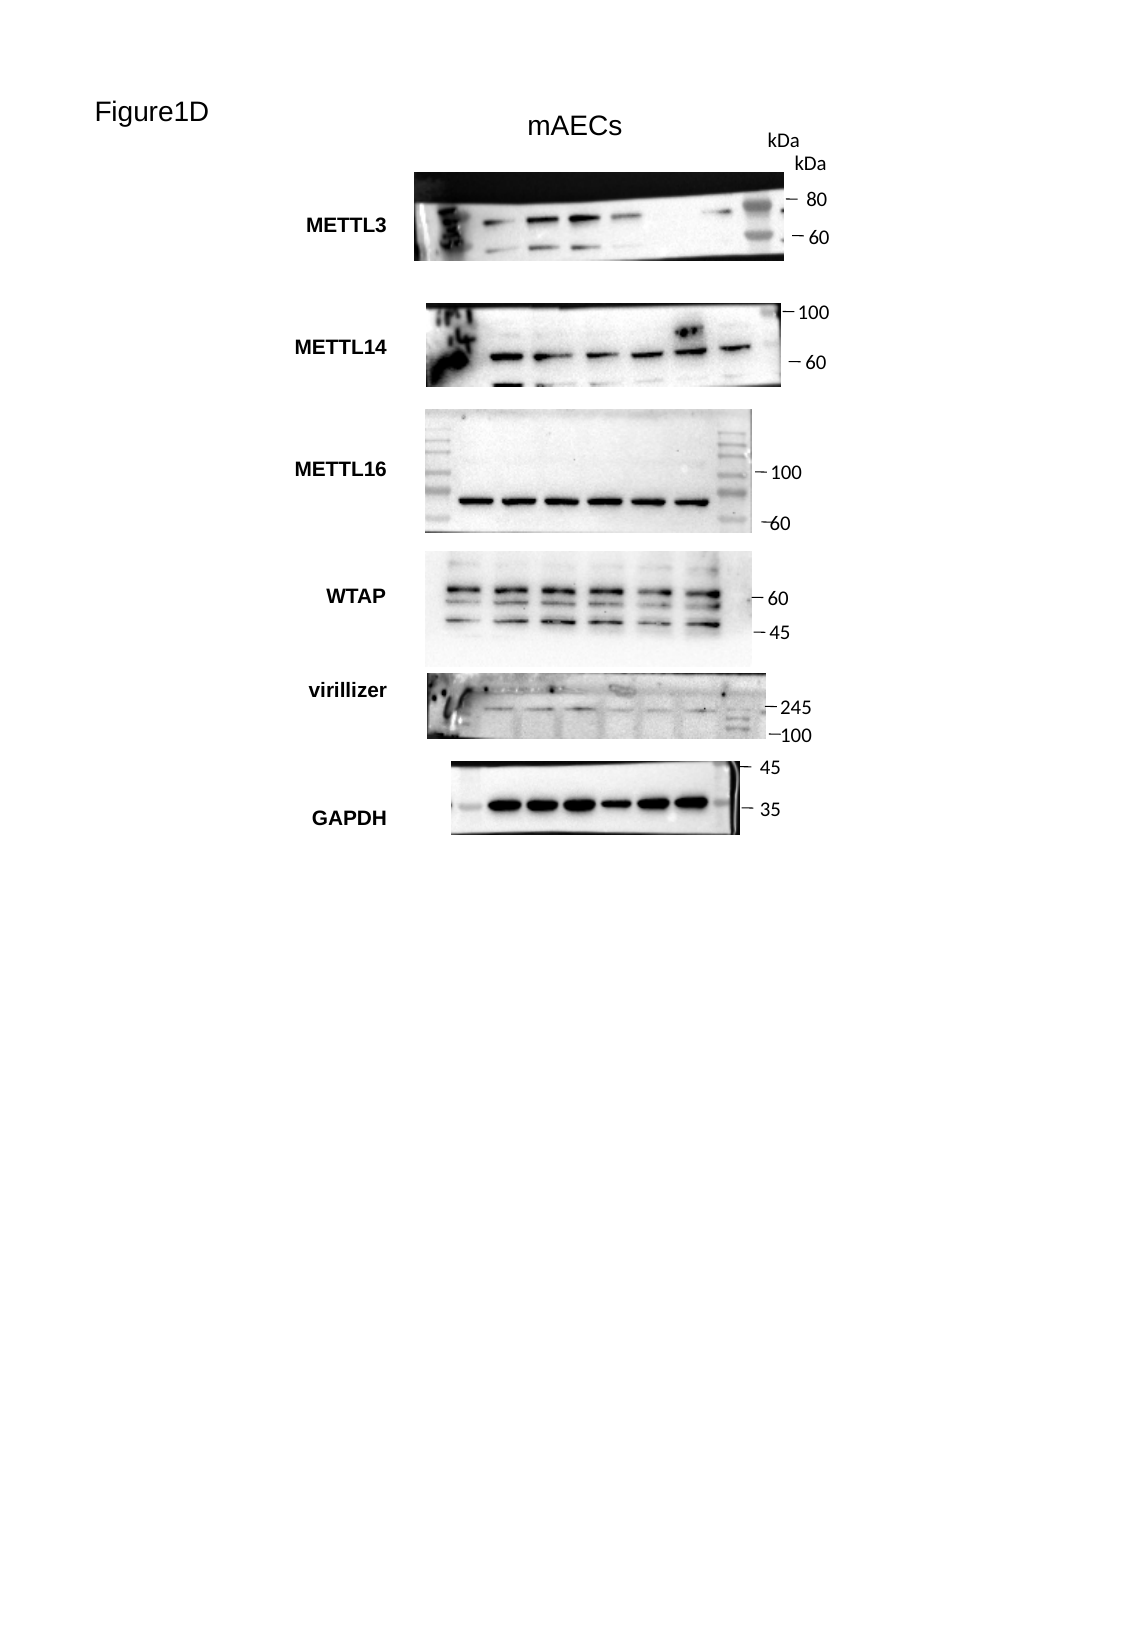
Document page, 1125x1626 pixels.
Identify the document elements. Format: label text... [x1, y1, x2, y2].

text_box kDa [753, 119, 822, 159]
text_box 45 [752, 621, 817, 642]
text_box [744, 586, 812, 607]
text_box mAECs [512, 99, 638, 149]
text_box METTL16 [279, 448, 402, 489]
text_box virillizer [293, 669, 402, 709]
picture [425, 409, 752, 533]
text_box 60 [752, 511, 817, 533]
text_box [752, 461, 820, 481]
picture [414, 172, 784, 261]
text_box 45 [736, 755, 805, 777]
picture [451, 761, 740, 835]
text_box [782, 188, 851, 208]
text_box WTAP [311, 575, 401, 616]
picture [425, 551, 752, 667]
text_box 60 [781, 351, 853, 372]
text_box METTL3 [291, 204, 402, 245]
text_box Figure1D [79, 85, 225, 135]
text_box kDa [779, 142, 849, 182]
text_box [779, 301, 848, 321]
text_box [762, 696, 830, 716]
picture [426, 303, 781, 387]
text_box GAPDH [296, 796, 402, 837]
picture [427, 673, 766, 739]
text_box 35 [739, 797, 807, 819]
text_box 60 [784, 225, 856, 246]
text_box METTL14 [279, 326, 402, 366]
text_box 100 [759, 723, 833, 745]
